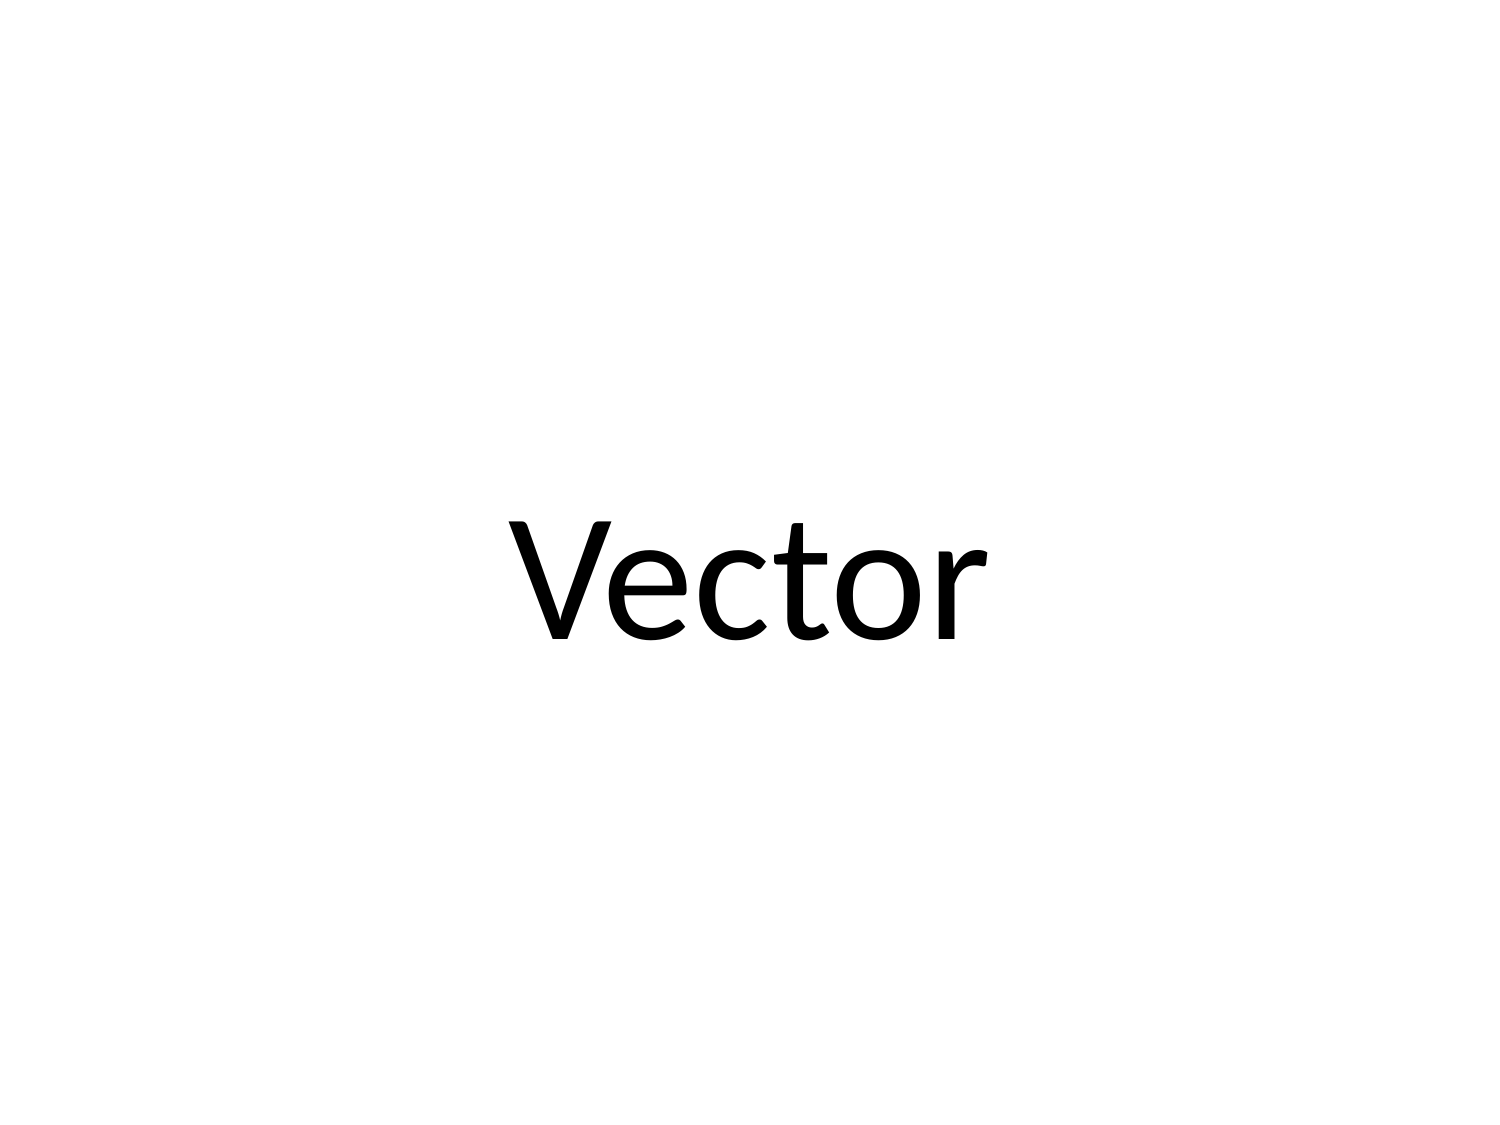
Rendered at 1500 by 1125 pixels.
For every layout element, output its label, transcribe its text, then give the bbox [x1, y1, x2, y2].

title Vector [75, 45, 1425, 1088]
